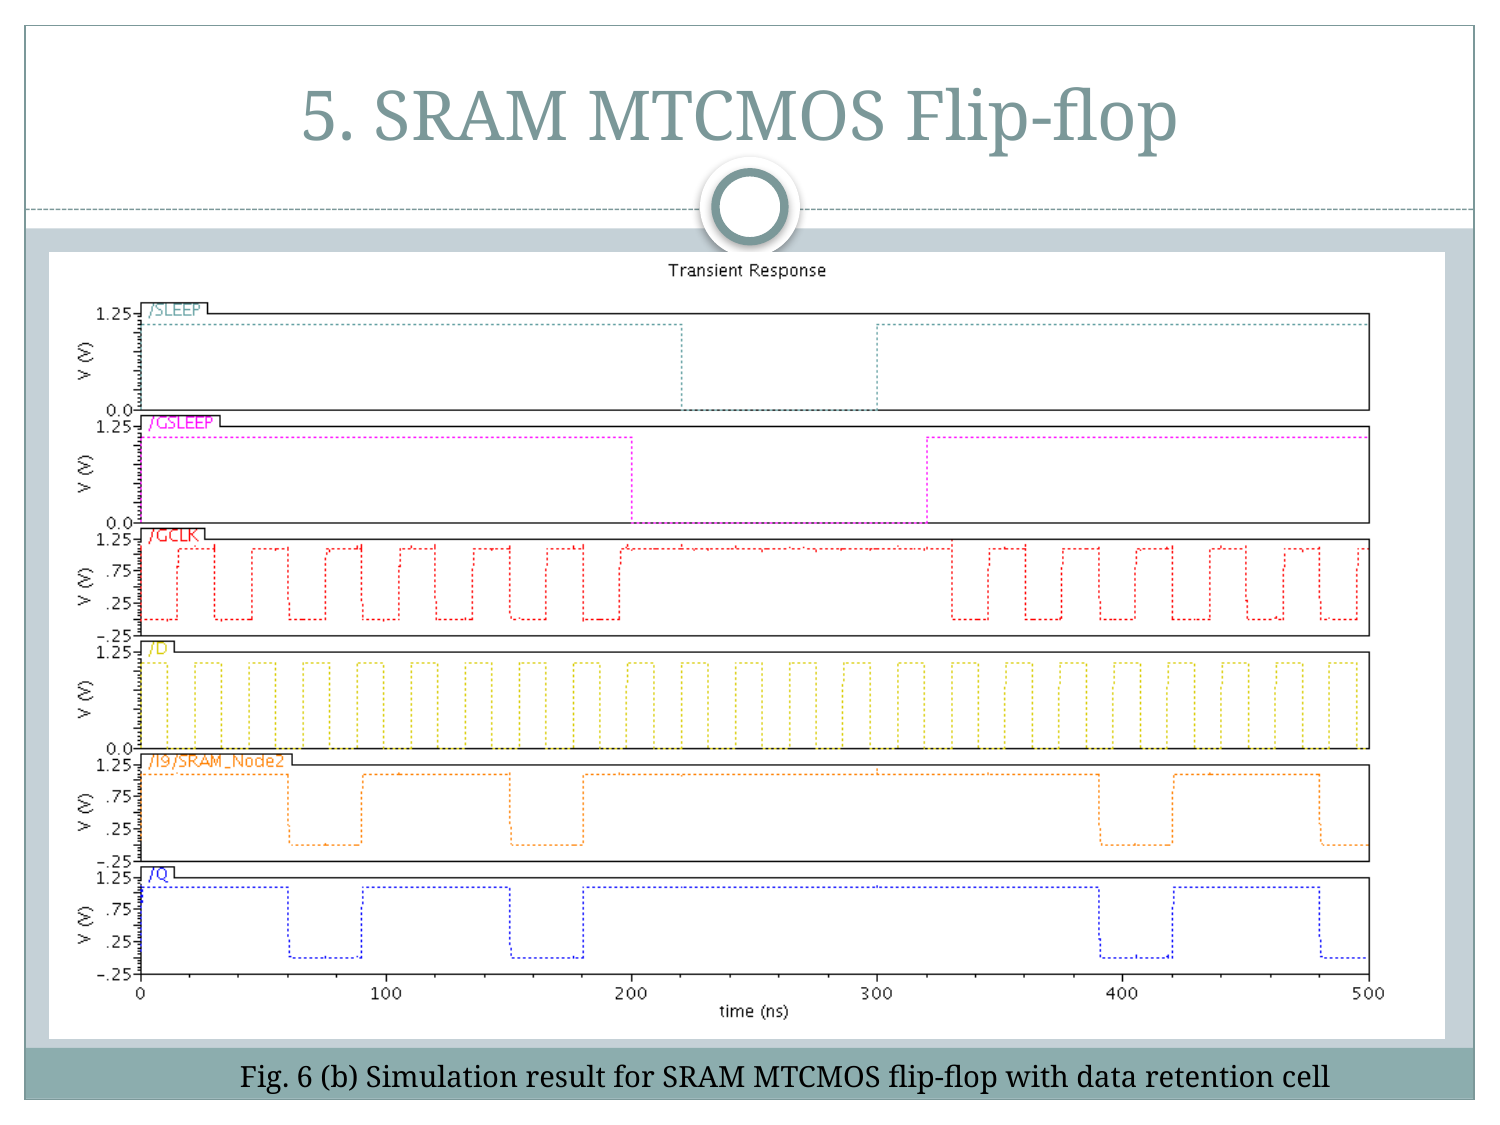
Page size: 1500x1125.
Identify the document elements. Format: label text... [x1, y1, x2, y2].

picture [49, 252, 1445, 1039]
text_box Fig. 6 (b) Simulation result for SRAM MTCMOS flip-flop with data retention cell [224, 1051, 1455, 1101]
title 5. SRAM MTCMOS Flip-flop [49, 37, 1450, 162]
